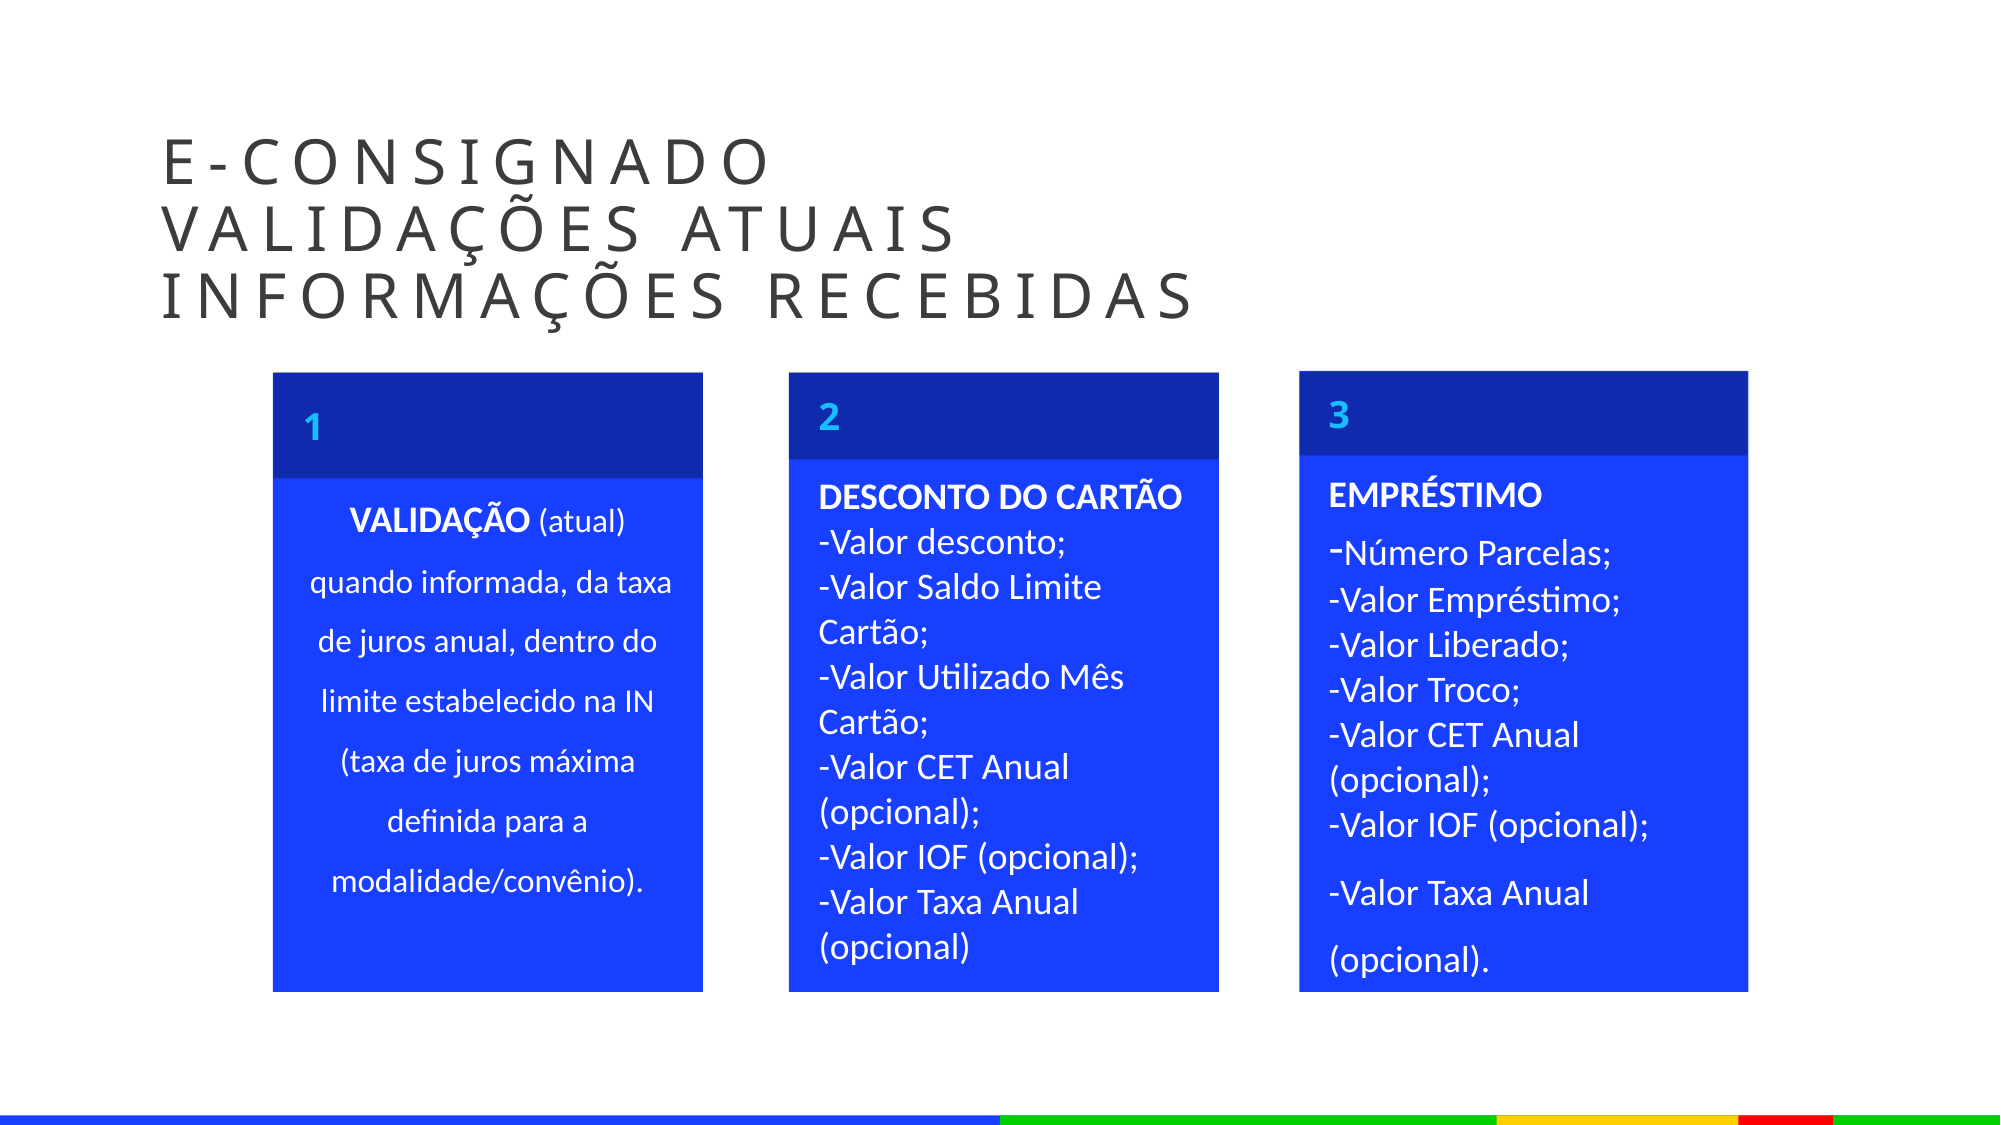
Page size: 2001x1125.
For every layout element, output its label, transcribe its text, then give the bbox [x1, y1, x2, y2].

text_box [272, 371, 703, 992]
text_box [1299, 370, 1749, 992]
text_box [788, 371, 1219, 992]
title E-Consignado Validações atuais Informações recebidas [146, 123, 2000, 341]
